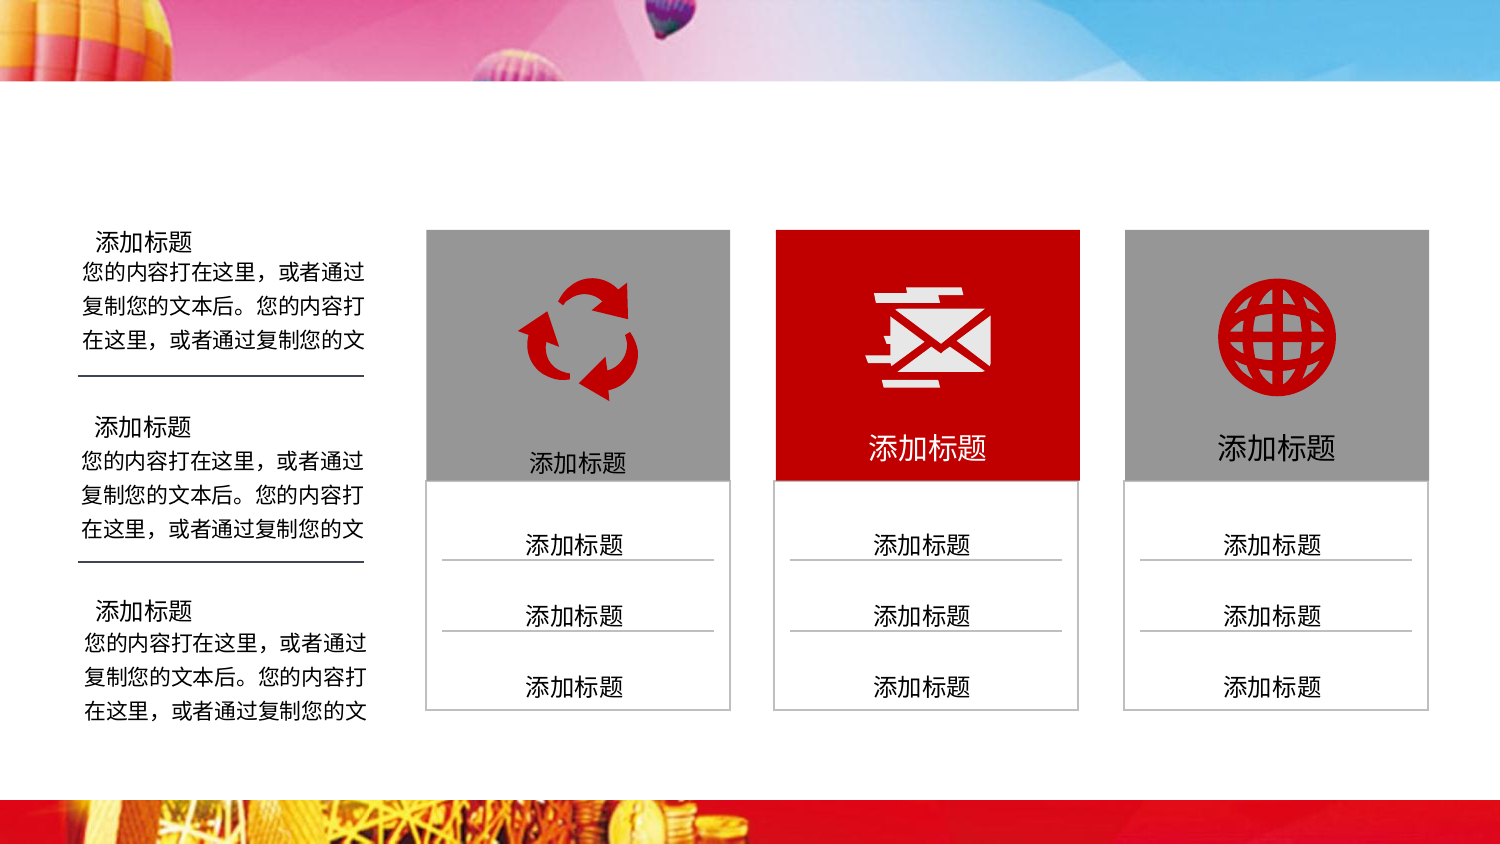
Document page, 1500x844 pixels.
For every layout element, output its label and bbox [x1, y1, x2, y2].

text_box [62, 569, 389, 733]
text_box [426, 229, 731, 481]
text_box [61, 385, 386, 551]
text_box [426, 481, 731, 710]
text_box [1124, 480, 1429, 710]
text_box [139, 20, 544, 89]
text_box [1125, 229, 1430, 481]
picture [0, 800, 1500, 844]
text_box [774, 480, 1078, 710]
text_box [775, 229, 1080, 481]
text_box [63, 200, 387, 362]
picture [0, 0, 1500, 81]
